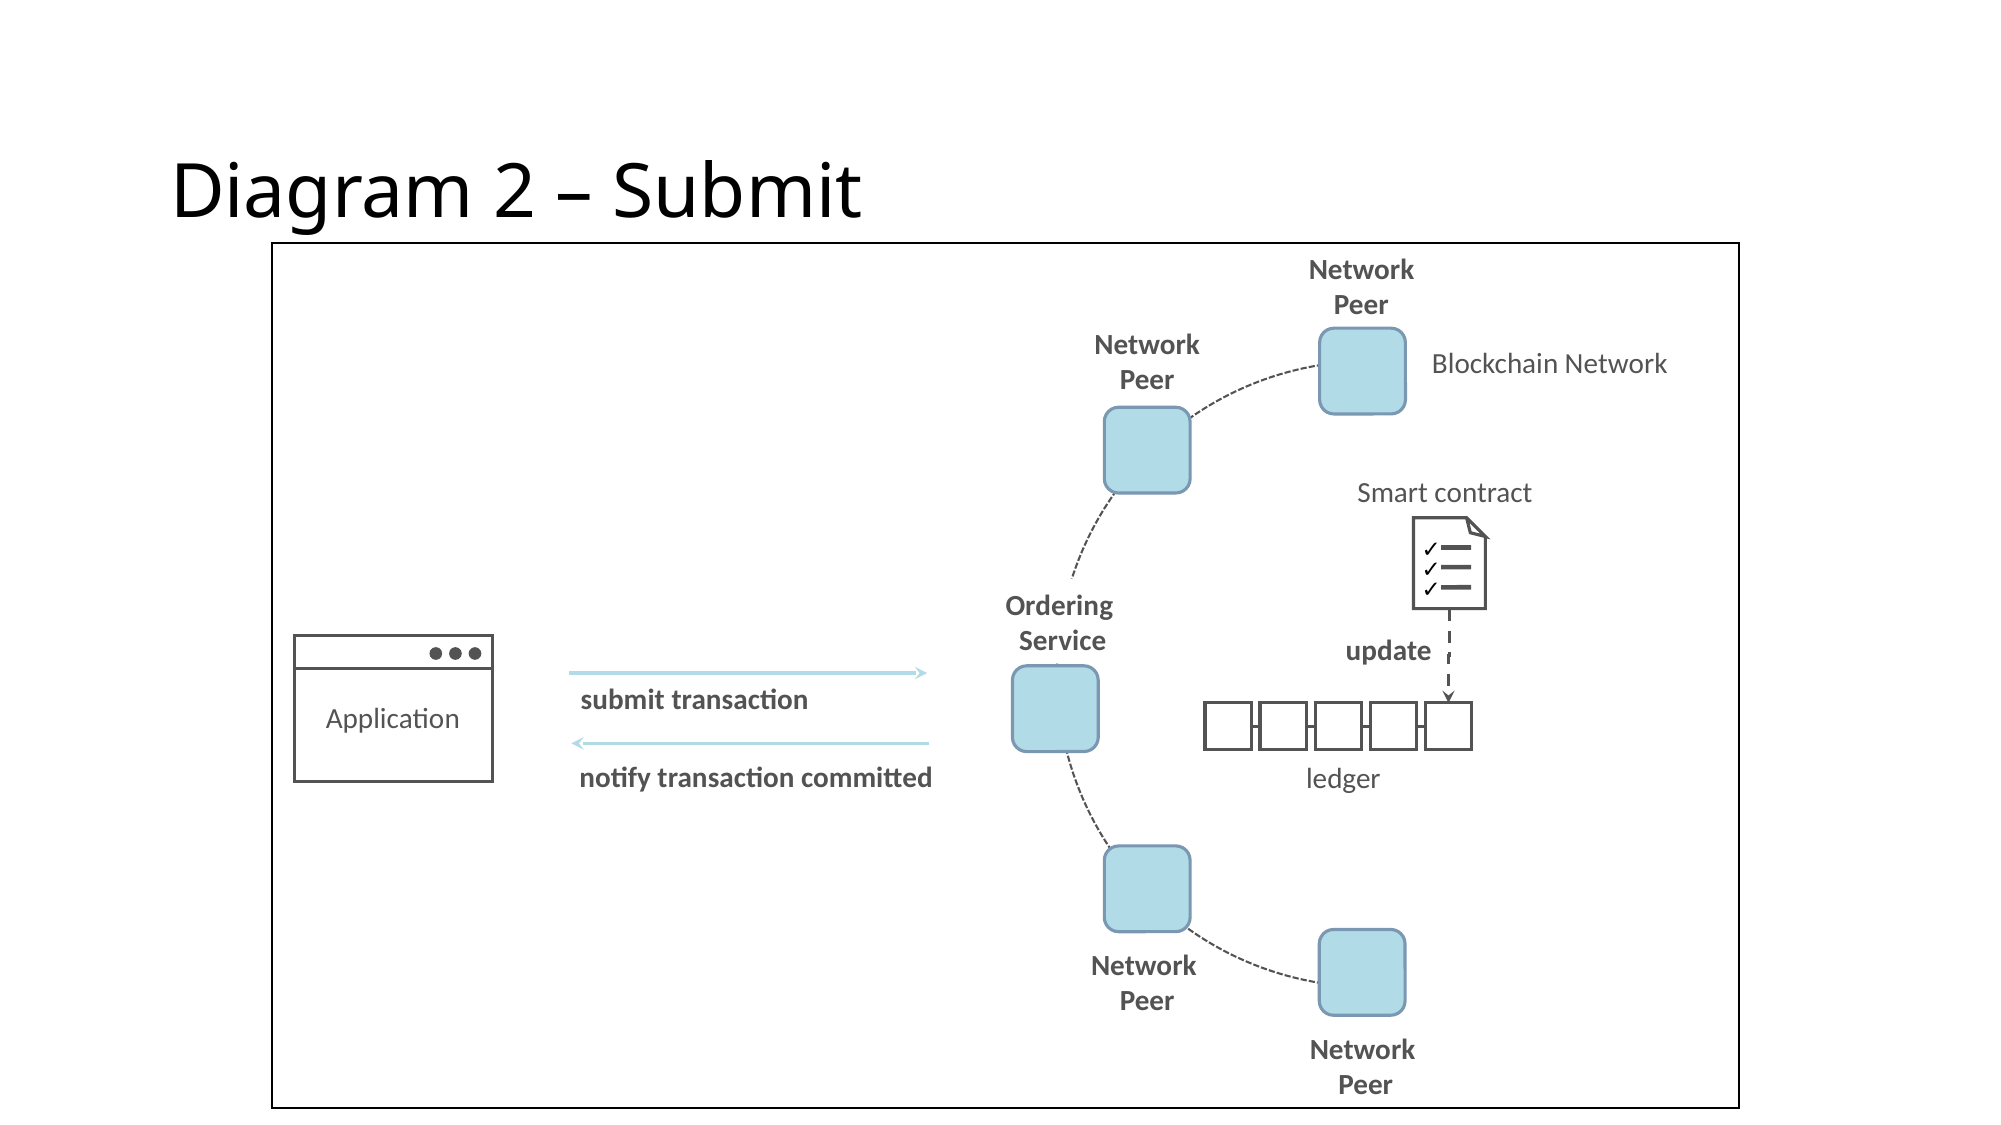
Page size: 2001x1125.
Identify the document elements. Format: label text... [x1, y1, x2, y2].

text_box [1319, 929, 1406, 1016]
text_box [1319, 328, 1406, 414]
text_box Network Peer [1086, 318, 1208, 404]
text_box Network Peer [1301, 242, 1422, 328]
text_box [271, 303, 1739, 1109]
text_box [569, 672, 960, 802]
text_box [294, 635, 494, 782]
text_box [1104, 845, 1191, 932]
text_box Diagram 2 – Submit [162, 84, 1888, 303]
text_box [1104, 407, 1191, 494]
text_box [1346, 465, 1544, 611]
text_box Network Peer [1302, 1022, 1430, 1108]
text_box Network Peer [1083, 938, 1211, 1024]
